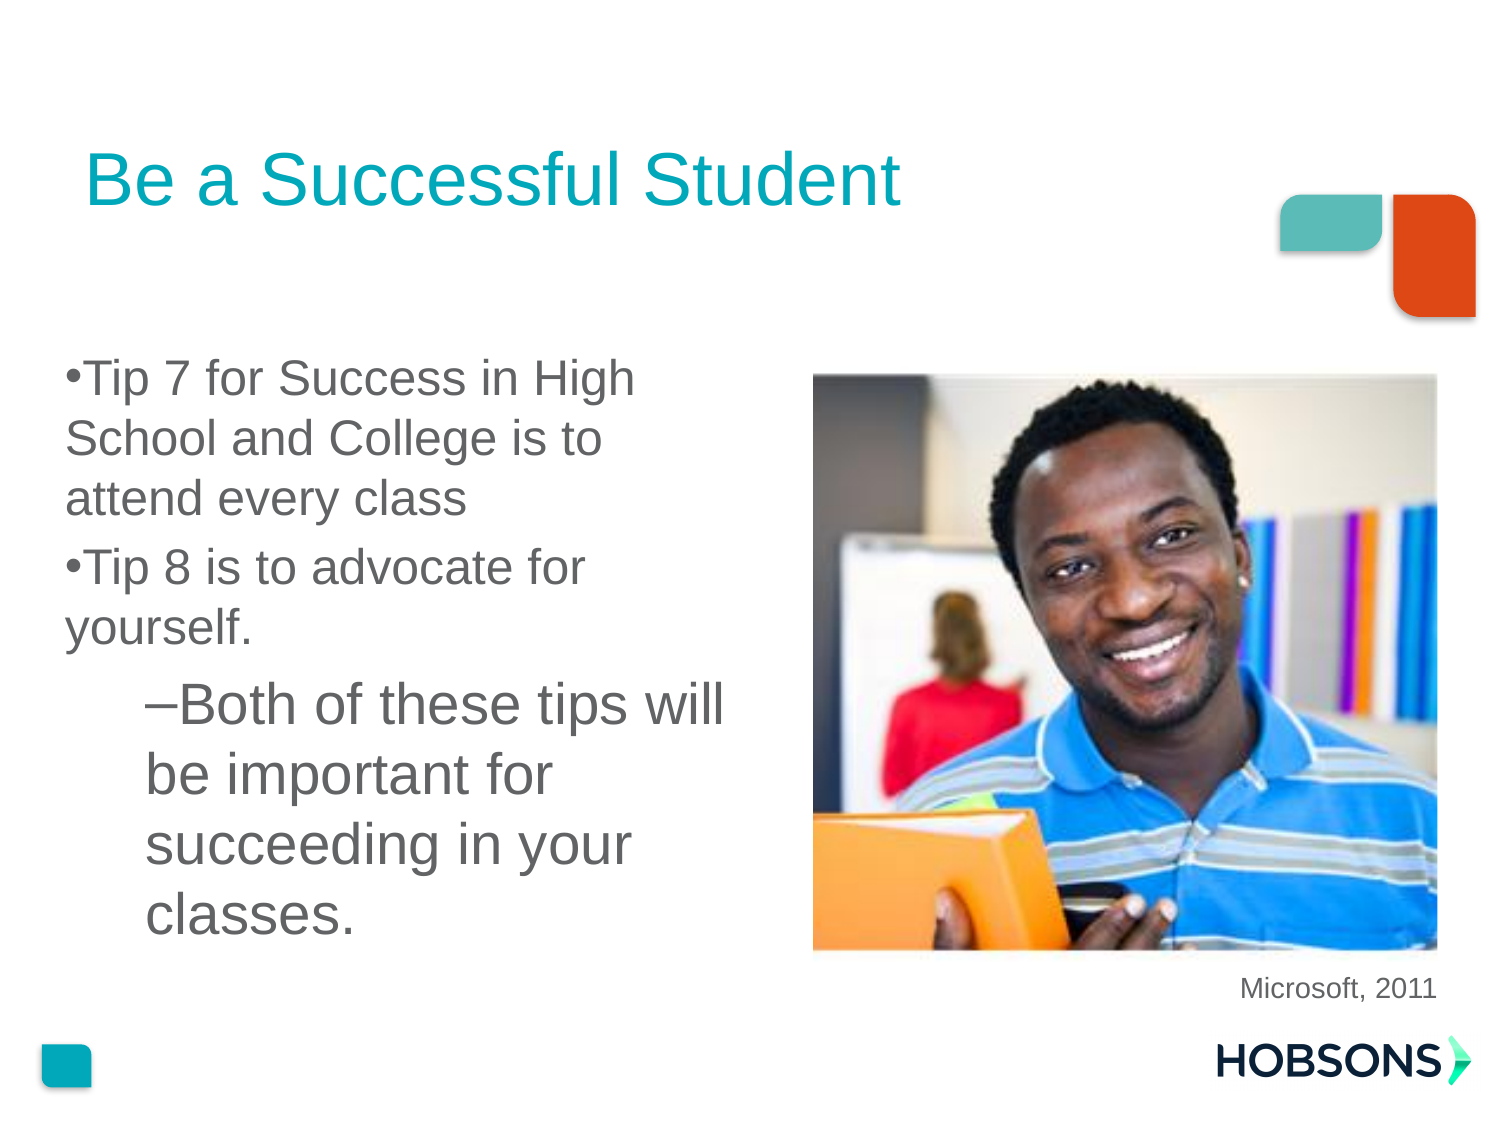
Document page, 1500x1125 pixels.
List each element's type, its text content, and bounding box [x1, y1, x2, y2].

picture [812, 366, 1438, 963]
list Tip 7 for Success in High School and College is to attend every class Tip 8 is to advocate for yourself. Both of these tips will be important for succeeding in your classes. [50, 337, 800, 1050]
title Be a Successful Student [69, 48, 1239, 236]
text_box Microsoft, 2011 [1224, 961, 1500, 1012]
picture [1208, 1030, 1481, 1091]
